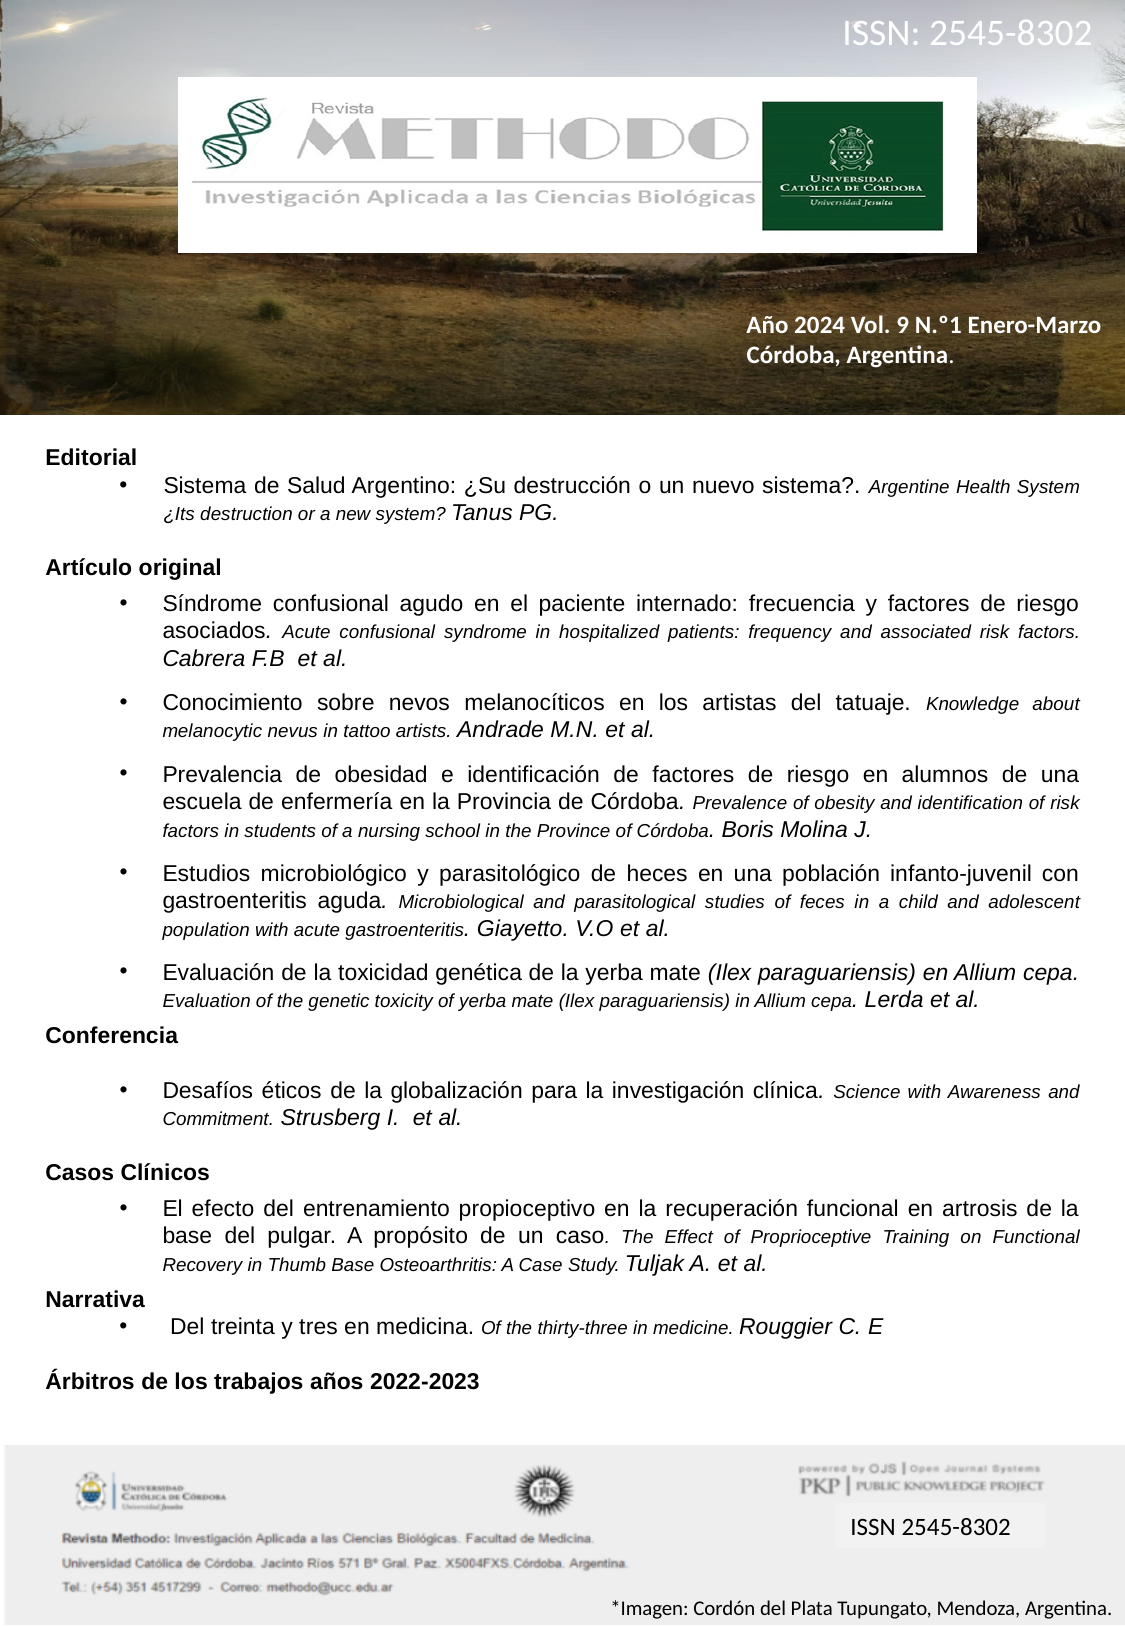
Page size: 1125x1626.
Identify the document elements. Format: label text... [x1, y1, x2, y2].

picture [0, 0, 1125, 416]
picture [0, 1444, 1125, 1625]
text_box Editorial Sistema de Salud Argentino: ¿Su destrucción o un nuevo sistema?. Argentine Health System ¿Its destruction or a new system? Tanus PG. Artículo original Síndrome confusional agudo en el paciente internado: frecuencia y factores de riesgo asociados. Acute confusional syndrome in hospitalized patients: frequency and associated risk factors. Cabrera F.B et al. Conocimiento sobre nevos melanocíticos en los artistas del tatuaje. Knowledge about melanocytic nevus in tattoo artists. Andrade M.N. et al. Prevalencia de obesidad e identificación de factores de riesgo en alumnos de una escuela de enfermería en la Provincia de Córdoba. Prevalence of obesity and identification of risk factors in students of a nursing school in the Province of Córdoba. Boris Molina J. Estudios microbiológico y parasitológico de heces en una población infanto-juvenil con gastroenteritis aguda. Microbiological and parasitological studies of feces in a child and adolescent population with acute gastroenteritis. Giayetto. V.O et al. Evaluación de la toxicidad genética de la yerba mate (Ilex paraguariensis) en Allium cepa. Evaluation of the genetic toxicity of yerba mate (Ilex paraguariensis) in Allium cepa. Lerda et al. Conferencia Desafíos éticos de la globalización para la investigación clínica. Science with Awareness and Commitment. Strusberg I. et al. Casos Clínicos El efecto del entrenamiento propioceptivo en la recuperación funcional en artrosis de la base del pulgar. A propósito de un caso. The Effect of Proprioceptive Training on Functional Recovery in Thumb Base Osteoarthritis: A Case Study. Tuljak A. et al. Narrativa Del treinta y tres en medicina. Of the thirty-three in medicine. Rouggier C. E Árbitros de los trabajos años 2022-2023 [30, 424, 1095, 1443]
